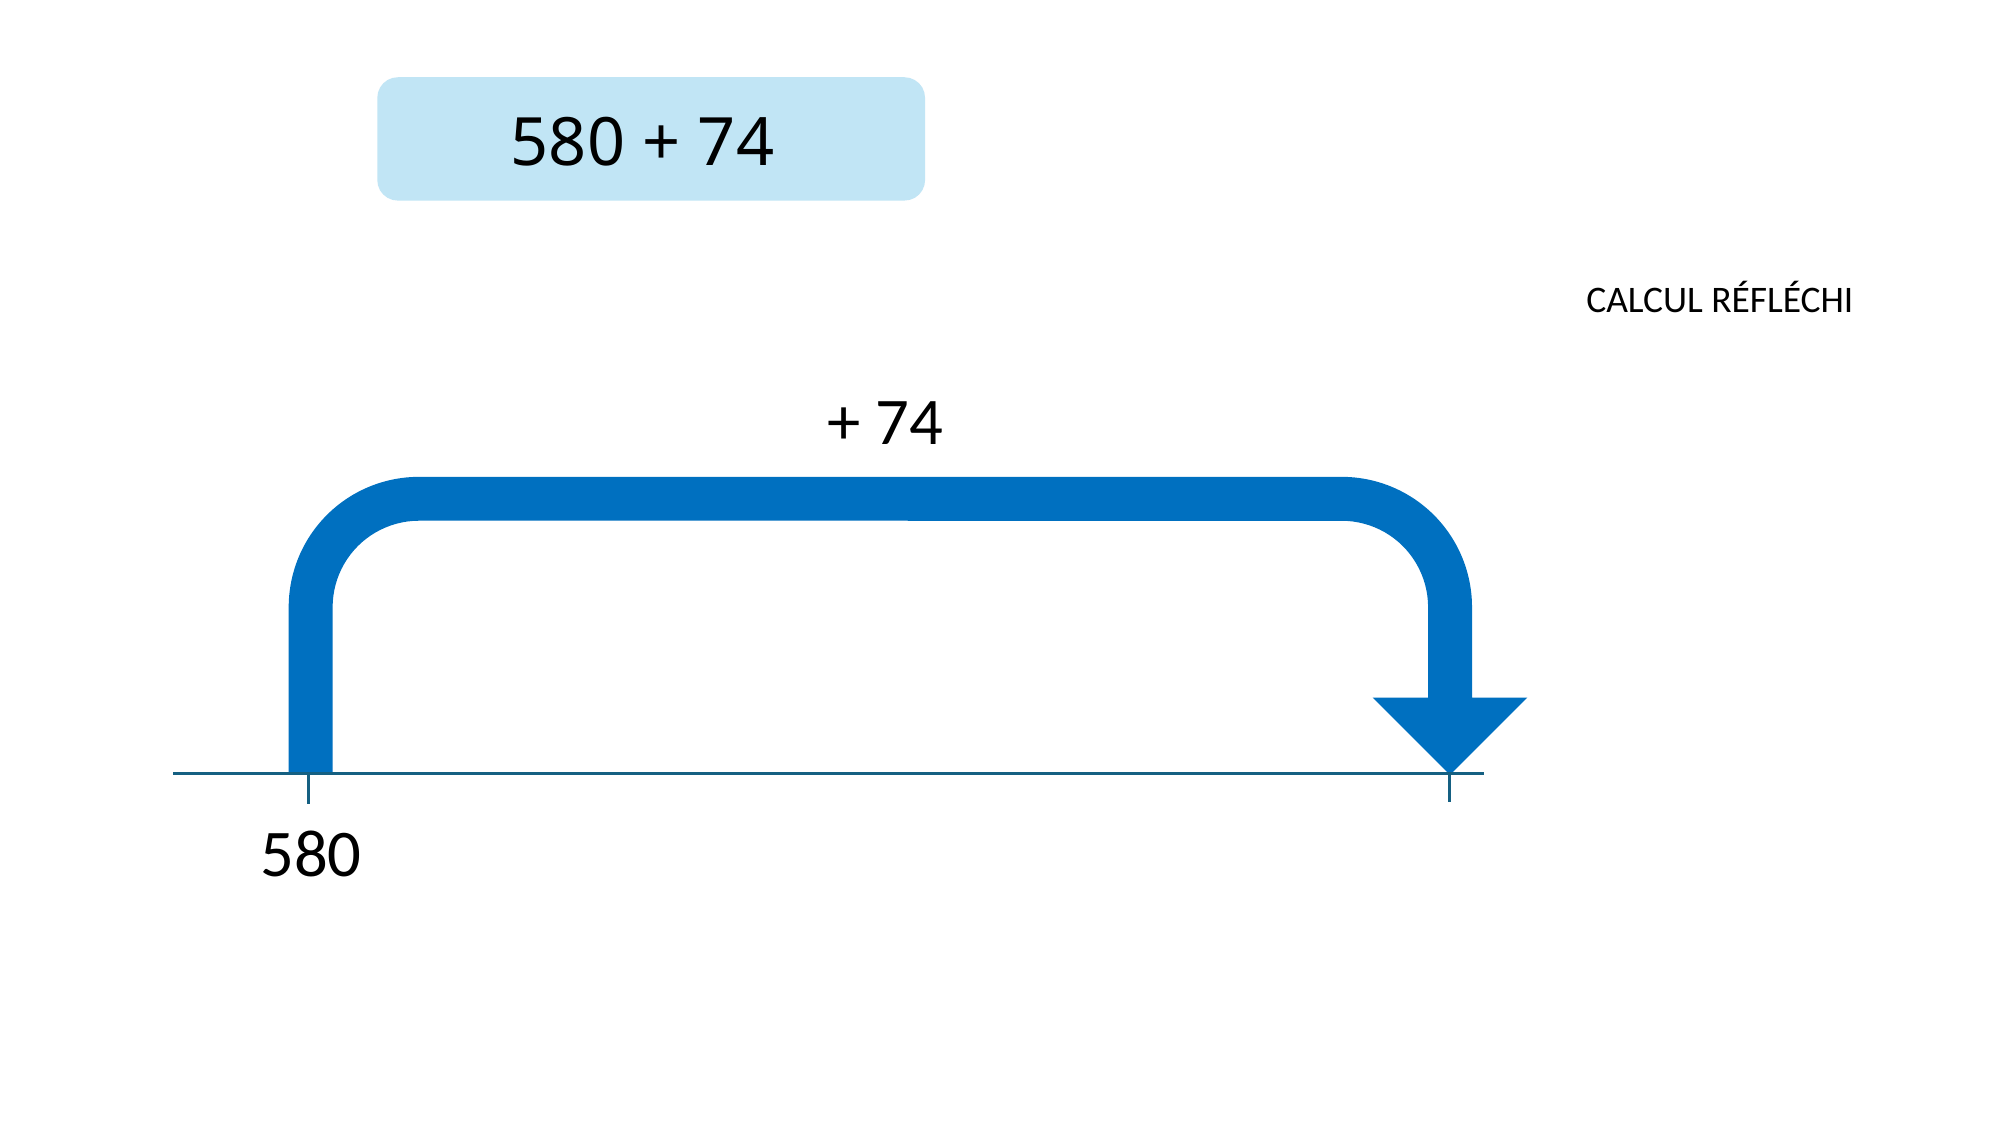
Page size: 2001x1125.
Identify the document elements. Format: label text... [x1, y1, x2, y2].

text_box CALCUL RÉFLÉCHI [1571, 267, 1878, 328]
text_box 580 + 74 [375, 75, 927, 203]
text_box 580 [84, 802, 553, 897]
text_box + 74 [643, 370, 1112, 466]
text_box [288, 476, 1528, 772]
